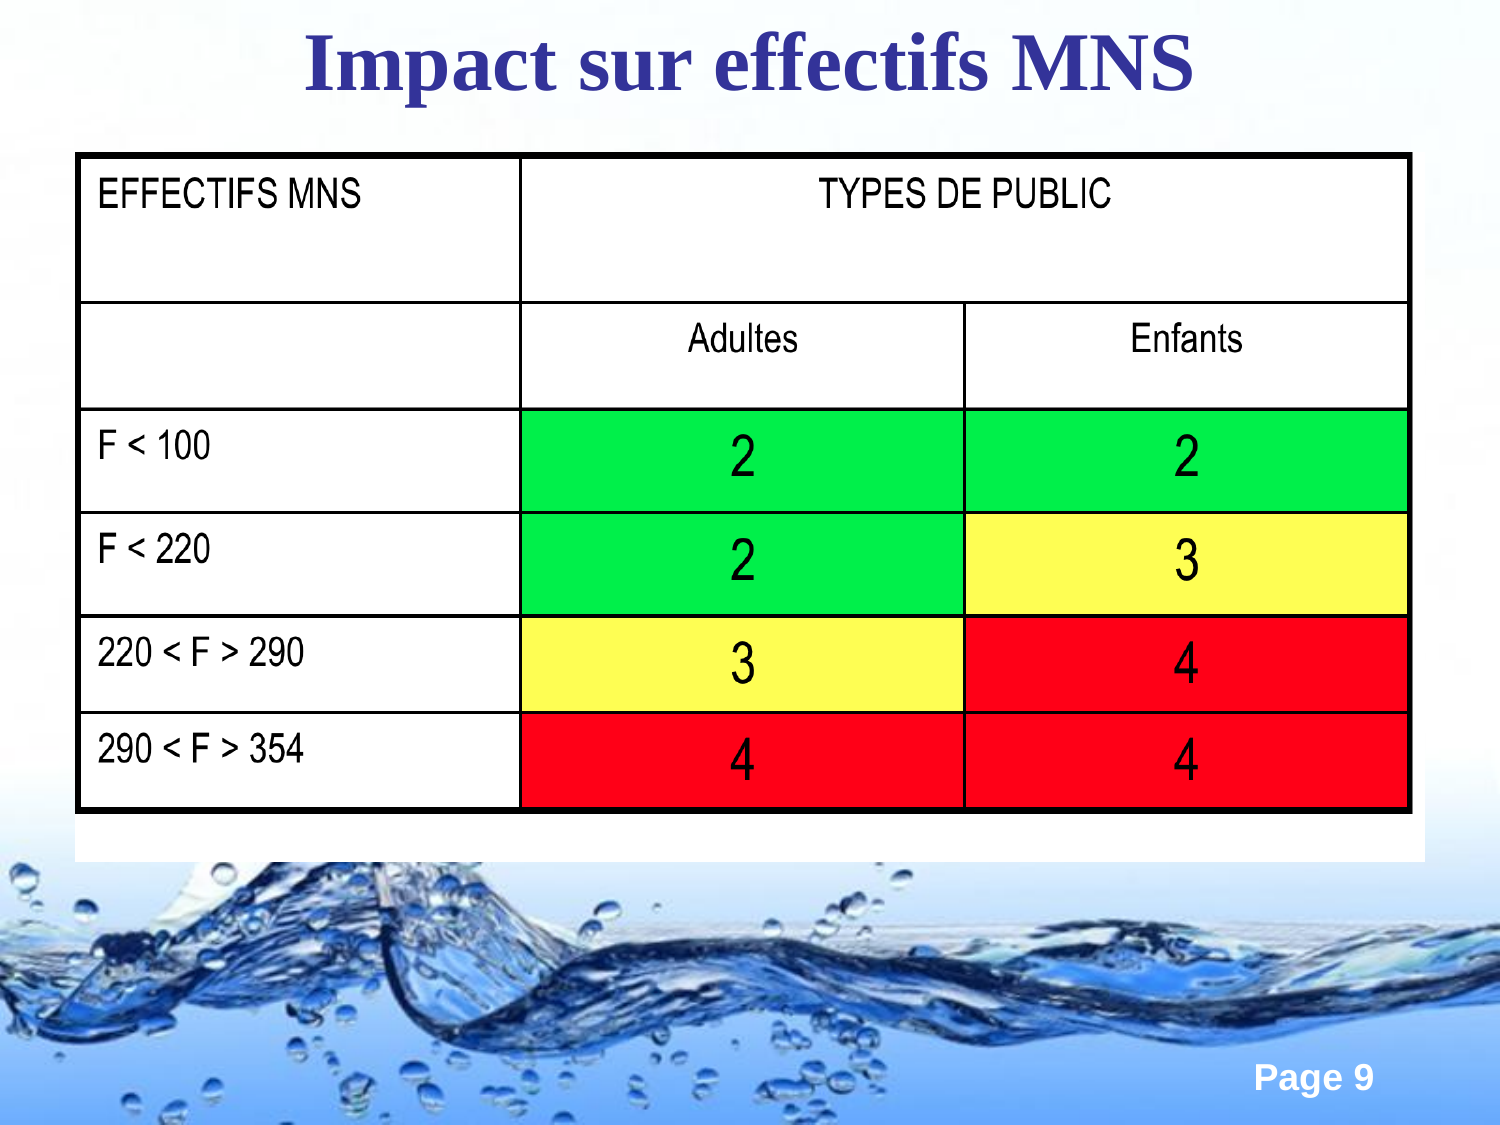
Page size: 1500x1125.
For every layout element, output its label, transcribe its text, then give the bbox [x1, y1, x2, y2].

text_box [74, 151, 1426, 862]
title Impact sur effectifs MNS [0, 0, 1500, 188]
picture [0, 188, 1500, 1125]
